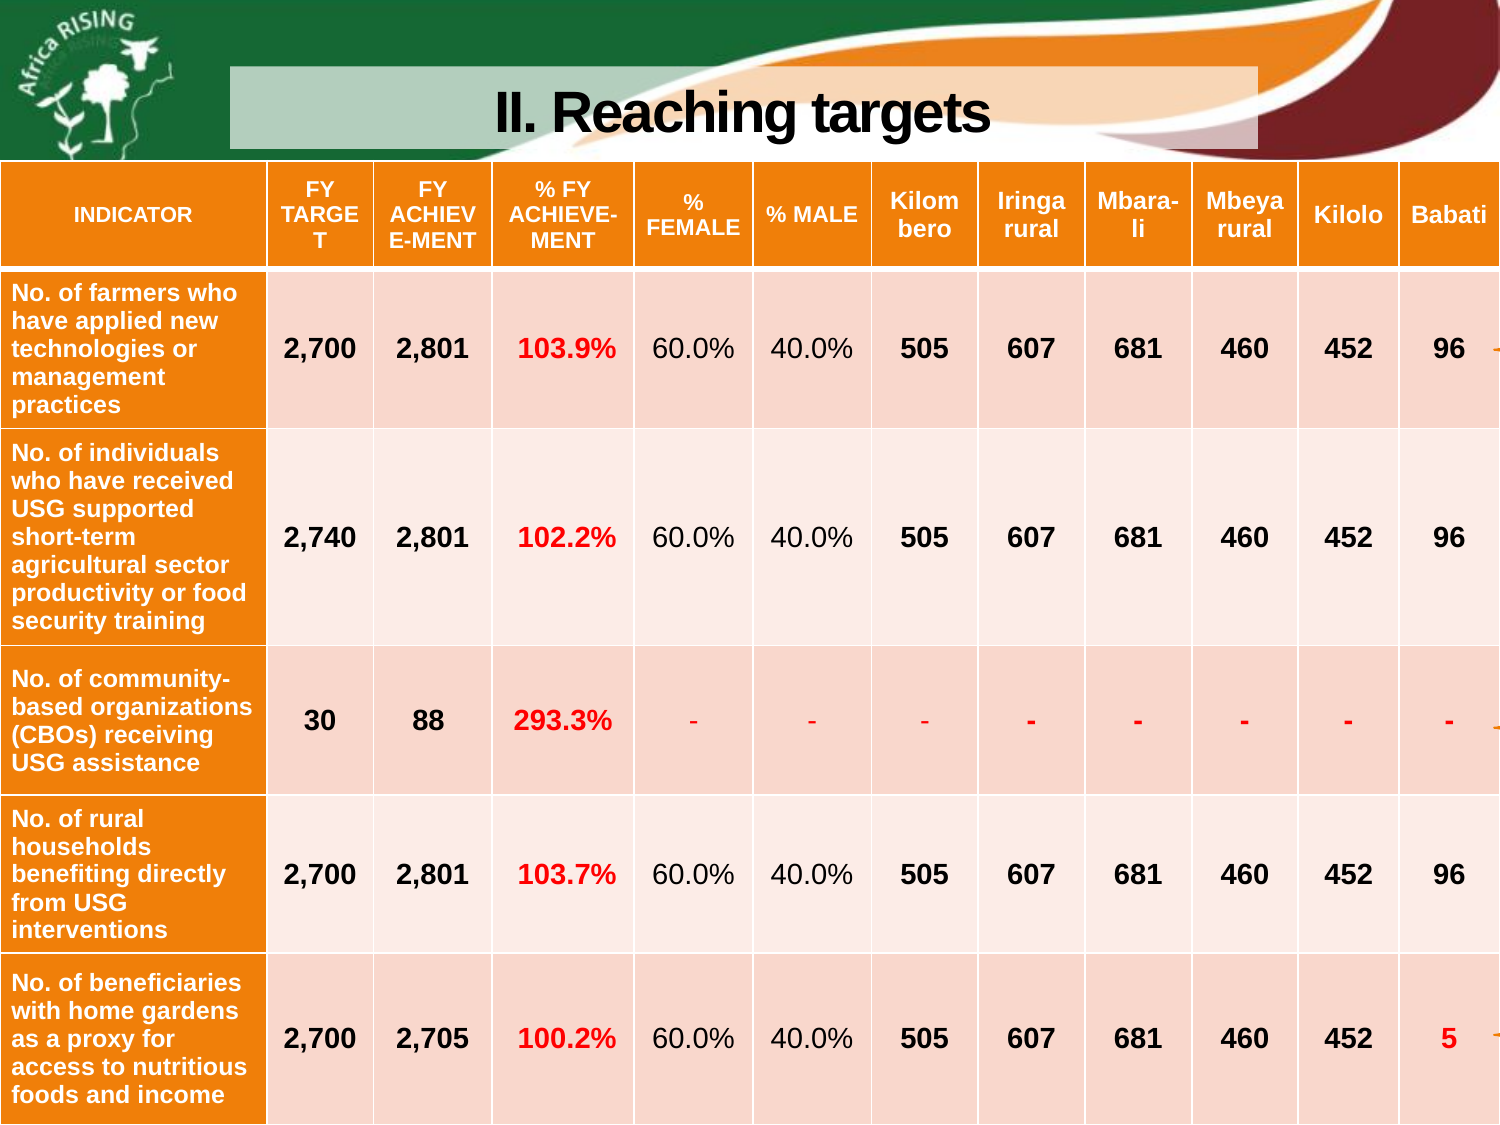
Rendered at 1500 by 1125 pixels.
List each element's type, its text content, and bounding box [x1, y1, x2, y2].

table_header FY ACHIEVE-MENT [374, 162, 491, 266]
table_cell 2,740 [268, 429, 373, 645]
table_cell 452 [1299, 954, 1398, 1124]
table_cell 40.0% [754, 272, 871, 428]
table_cell - [1193, 646, 1297, 794]
table_cell - [754, 646, 871, 794]
table_header INDICATOR [1, 162, 266, 266]
table_cell 607 [979, 429, 1084, 645]
table_cell 5 [1400, 954, 1499, 1124]
table_header % FEMALE [635, 162, 752, 266]
table_cell - [1400, 646, 1499, 794]
table_cell No. of community-based organizations (CBOs) receiving USG assistance [1, 646, 266, 794]
table_cell No. of rural households benefiting directly from USG interventions [1, 796, 266, 952]
table_header Babati [1400, 162, 1499, 266]
table_header Kilolo [1299, 162, 1398, 266]
table_cell No. of farmers who have applied new technologies or management practices [1, 272, 266, 428]
table_cell 103.9% [493, 272, 633, 428]
table_cell 505 [872, 954, 977, 1124]
table_cell - [979, 646, 1084, 794]
table_cell 2,801 [374, 272, 491, 428]
table_cell 2,700 [268, 272, 373, 428]
table_cell 96 [1400, 429, 1499, 645]
table_cell 607 [979, 954, 1084, 1124]
table_cell No. of individuals who have received USG supported short-term agricultural sector productivity or food security training [1, 429, 266, 645]
table_cell 96 [1400, 272, 1499, 428]
table_cell 452 [1299, 796, 1398, 952]
table_cell 505 [872, 429, 977, 645]
table_cell 681 [1086, 796, 1191, 952]
table_cell 2,700 [268, 796, 373, 952]
table_cell 103.7% [493, 796, 633, 952]
table_cell 681 [1086, 272, 1191, 428]
table_header % FY ACHIEVE-MENT [493, 162, 633, 266]
table_cell No. of beneficiaries with home gardens as a proxy for access to nutritious foods and income [1, 954, 266, 1124]
table_cell 505 [872, 272, 977, 428]
table_cell 40.0% [754, 429, 871, 645]
table_cell 40.0% [754, 796, 871, 952]
table_cell 460 [1193, 272, 1297, 428]
table_header Iringa rural [979, 162, 1084, 266]
table_header Mbara-li [1086, 162, 1191, 266]
table_cell 460 [1193, 954, 1297, 1124]
table_cell 681 [1086, 429, 1191, 645]
table_cell 60.0% [635, 429, 752, 645]
table_cell - [635, 646, 752, 794]
table_cell 293.3% [493, 646, 633, 794]
table_cell 88 [374, 646, 491, 794]
table_cell 60.0% [635, 796, 752, 952]
picture [0, 0, 1500, 160]
table_cell 452 [1299, 272, 1398, 428]
table_header FY TARGET [268, 162, 373, 266]
table_header % MALE [754, 162, 871, 266]
table_cell 2,801 [374, 796, 491, 952]
table_cell 102.2% [493, 429, 633, 645]
table_cell 452 [1299, 429, 1398, 645]
table_cell 2,700 [268, 954, 373, 1124]
table_cell 60.0% [635, 272, 752, 428]
table_cell - [1086, 646, 1191, 794]
table_cell 460 [1193, 796, 1297, 952]
table_cell 2,705 [374, 954, 491, 1124]
table_cell 100.2% [493, 954, 633, 1124]
table_cell 681 [1086, 954, 1191, 1124]
table_cell - [1299, 646, 1398, 794]
table_cell 60.0% [635, 954, 752, 1124]
table_cell 2,801 [374, 429, 491, 645]
table_cell 96 [1400, 796, 1499, 952]
table_cell 460 [1193, 429, 1297, 645]
table_header Mbeya rural [1193, 162, 1297, 266]
table_cell 30 [268, 646, 373, 794]
table_cell 505 [872, 796, 977, 952]
table_cell 607 [979, 796, 1084, 952]
table_header Kilombero [872, 162, 977, 266]
table_cell 40.0% [754, 954, 871, 1124]
table_cell - [872, 646, 977, 794]
text_box II. Reaching targets [230, 66, 1258, 149]
table_cell 607 [979, 272, 1084, 428]
